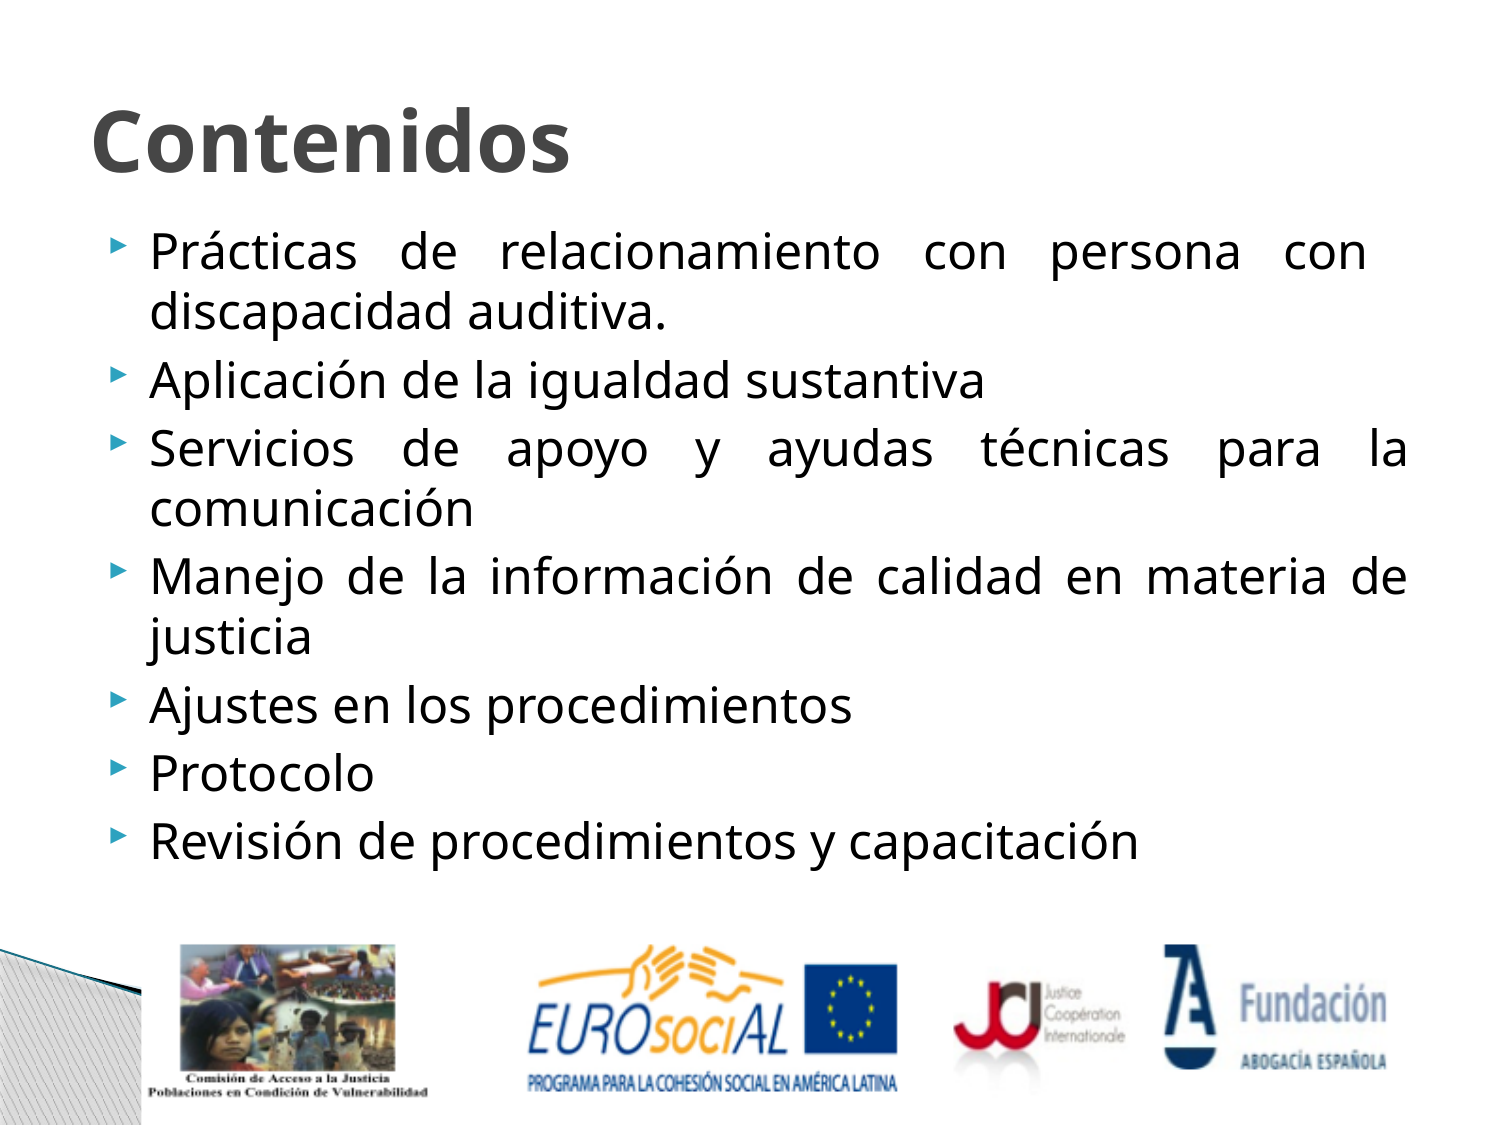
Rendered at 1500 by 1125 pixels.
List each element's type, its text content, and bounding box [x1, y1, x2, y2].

picture [140, 943, 1388, 1125]
title Contenidos [75, 45, 1425, 233]
list Prácticas de relacionamiento con persona con discapacidad auditiva. Aplicación de la igualdad sustantiva Servicios de apoyo y ayudas técnicas para la comunicación Manejo de la información de calidad en materia de justicia Ajustes en los procedimientos Protocolo Revisión de procedimientos y capacitación [75, 233, 1425, 823]
